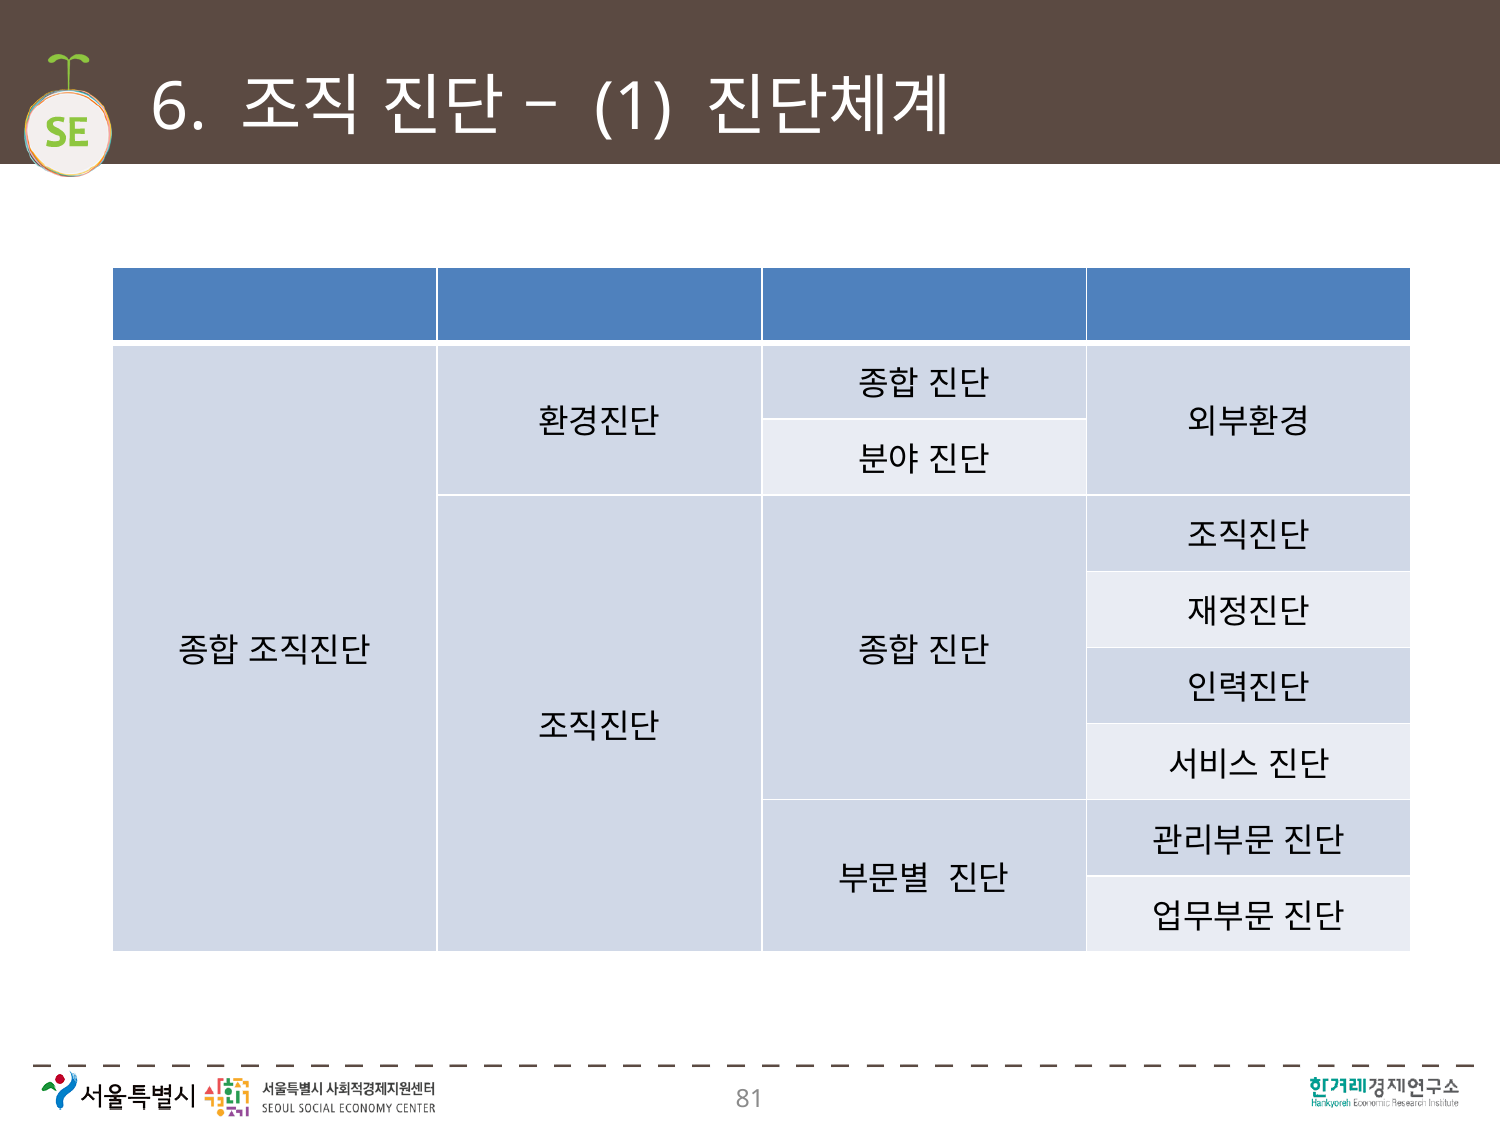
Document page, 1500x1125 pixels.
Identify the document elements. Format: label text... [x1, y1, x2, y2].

table_header [438, 268, 761, 340]
picture [0, 0, 1500, 1125]
table_cell 부문별 진단 [763, 800, 1086, 951]
table_cell 인력진단 [1087, 648, 1410, 723]
table_cell 조직진단 [438, 496, 761, 951]
table_header [1087, 268, 1410, 340]
table_cell 환경진단 [438, 346, 761, 494]
table_cell 종합 진단 [763, 496, 1086, 799]
table_header [113, 268, 436, 340]
table_cell 관리부문 진단 [1087, 800, 1410, 875]
table_cell 분야 진단 [763, 420, 1086, 494]
title 6. 조직 진단 – (1) 진단체계 [135, 45, 1463, 161]
table_cell 종합 조직진단 [113, 346, 436, 951]
table_cell 서비스 진단 [1087, 724, 1410, 799]
table_cell 종합 진단 [763, 346, 1086, 418]
table_cell 외부환경 [1087, 346, 1410, 494]
table_cell 조직진단 [1087, 496, 1410, 571]
slide_number 81 [696, 1069, 804, 1125]
table_cell 업무부문 진단 [1087, 877, 1410, 951]
table_header [763, 268, 1086, 340]
table_cell 재정진단 [1087, 572, 1410, 647]
